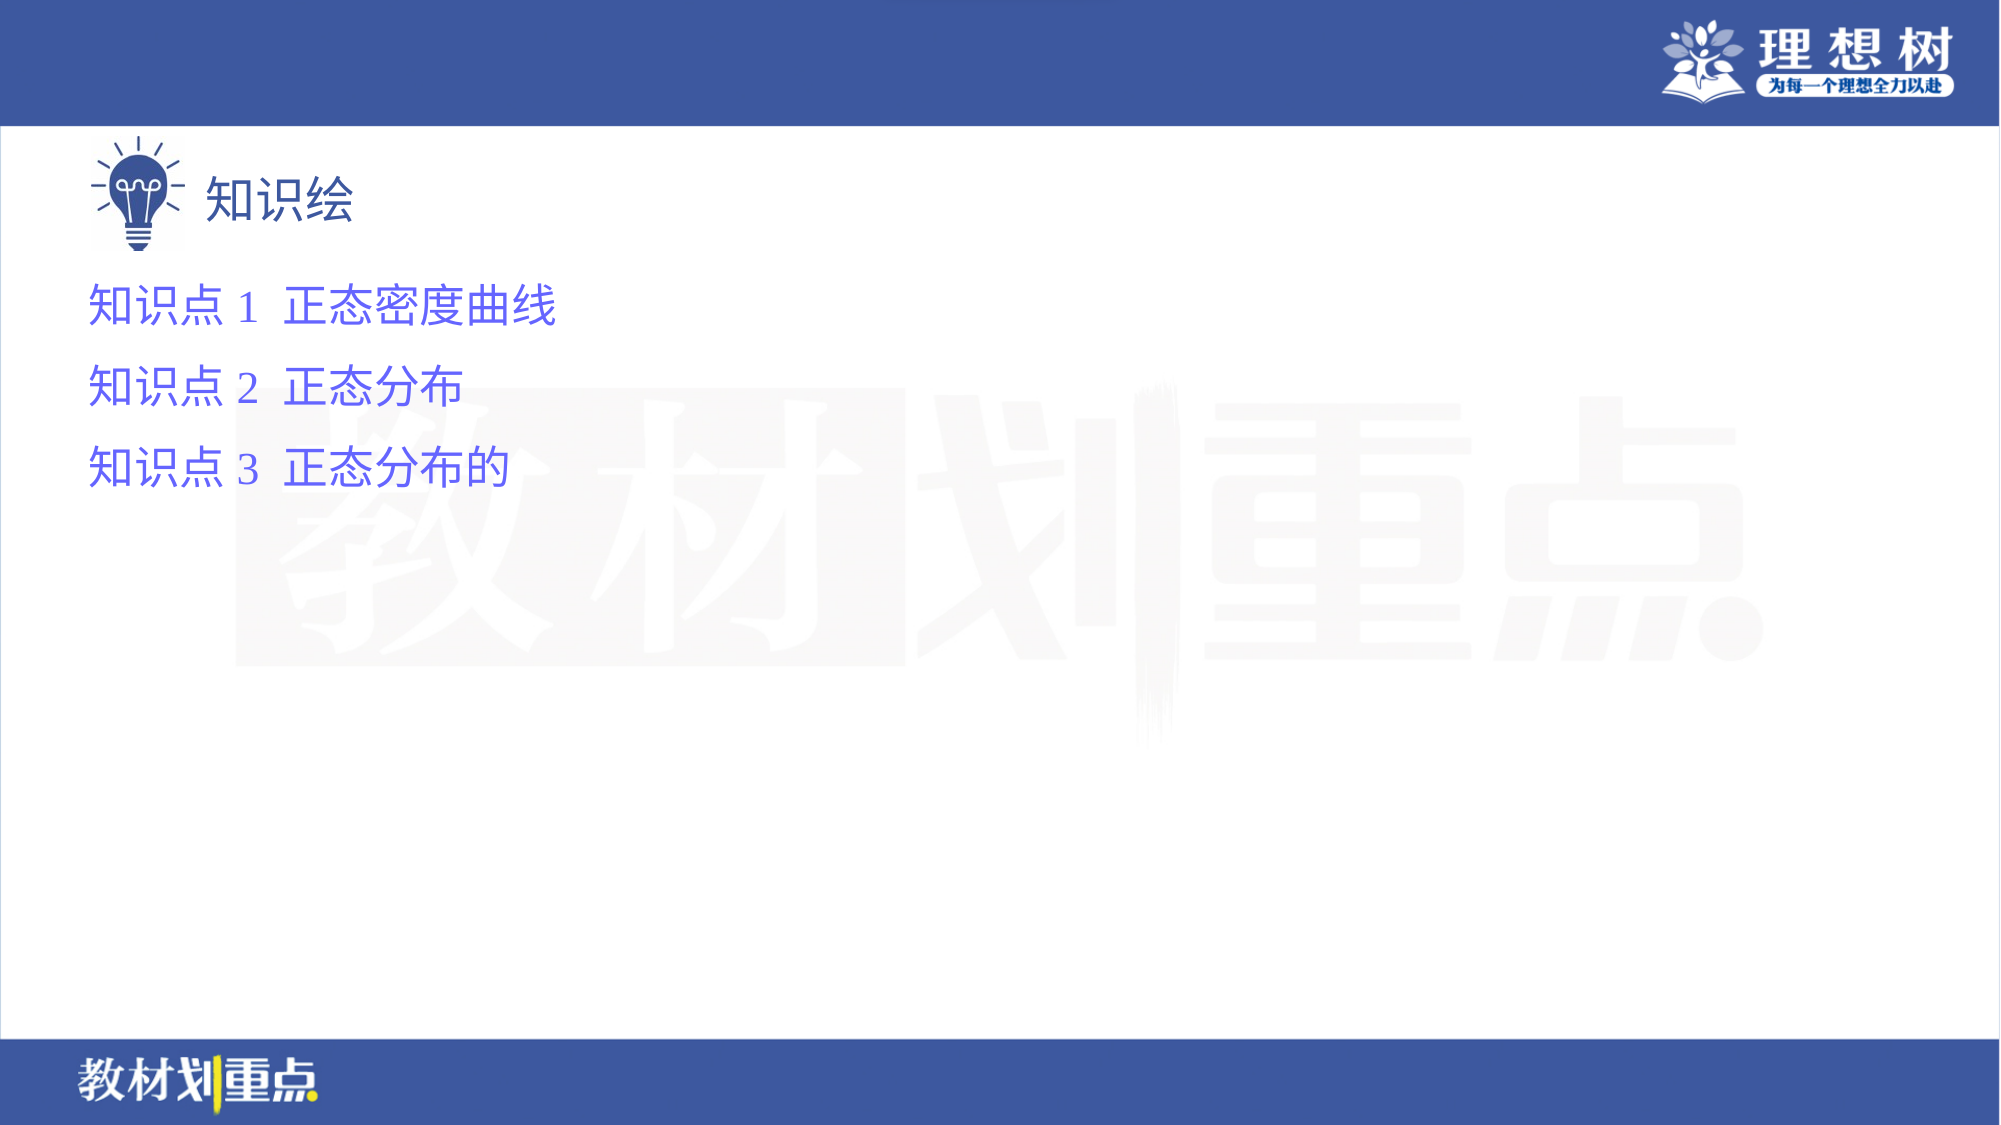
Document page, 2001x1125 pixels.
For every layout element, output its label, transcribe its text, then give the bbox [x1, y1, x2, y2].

text_box 知识绘 [205, 155, 501, 242]
text_box 知识点2 正态分布 [88, 331, 1911, 471]
picture [0, 0, 2000, 1125]
text_box 知识点1 正态密度曲线 [88, 250, 1911, 331]
